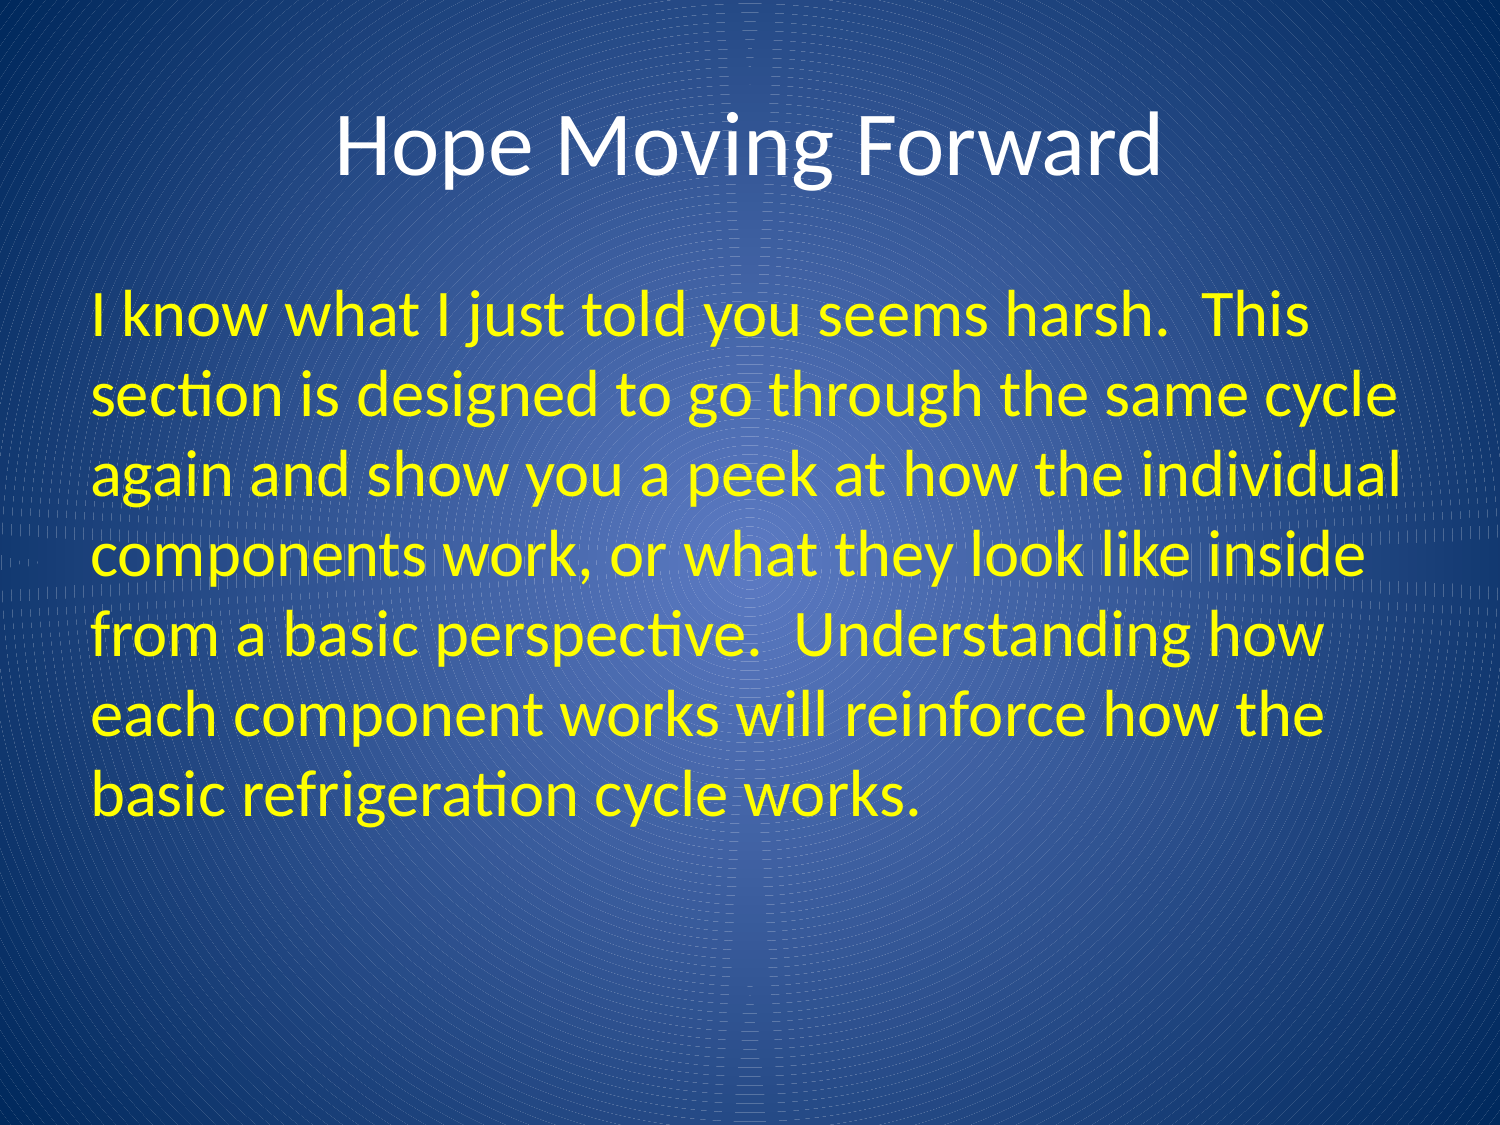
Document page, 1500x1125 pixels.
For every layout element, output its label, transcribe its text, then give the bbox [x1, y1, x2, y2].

list I know what I just told you seems harsh. This section is designed to go through the same cycle again and show you a peek at how the individual components work, or what they look like inside from a basic perspective. Understanding how each component works will reinforce how the basic refrigeration cycle works. [75, 262, 1425, 1005]
title Hope Moving Forward [75, 45, 1425, 233]
